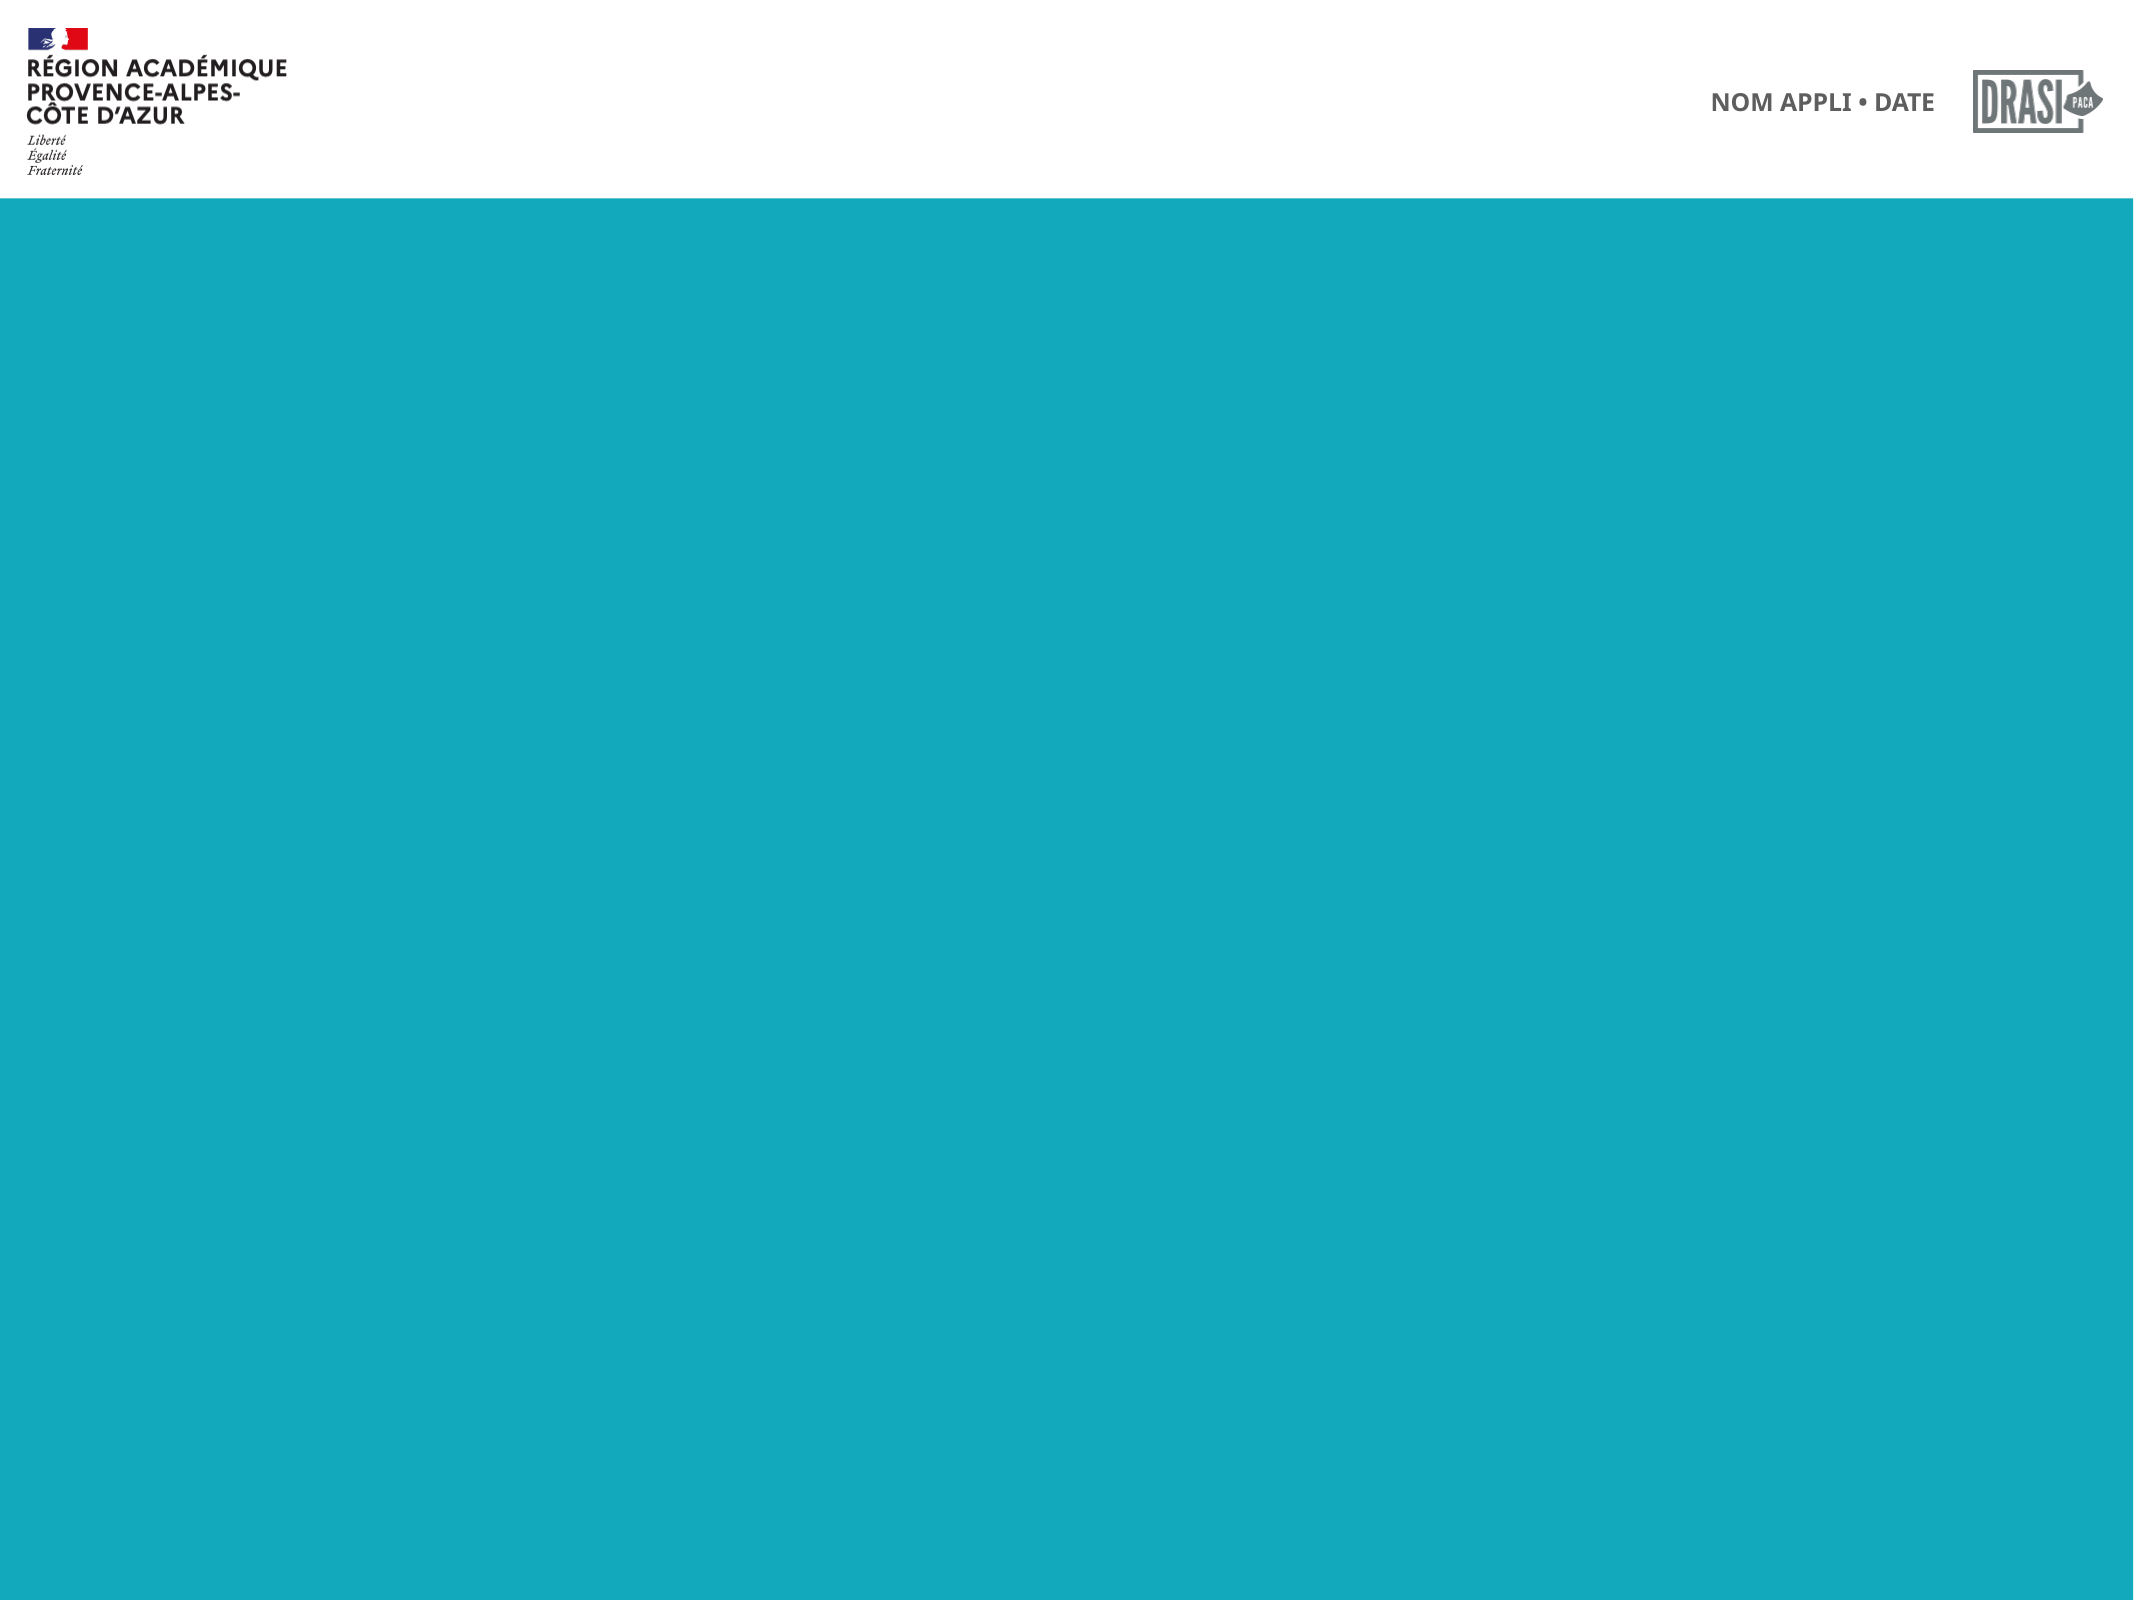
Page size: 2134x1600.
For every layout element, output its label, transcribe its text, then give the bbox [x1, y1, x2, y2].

list NOM APPLI • DATE [1422, 76, 1944, 127]
picture [1973, 70, 2106, 133]
picture [26, 28, 288, 175]
